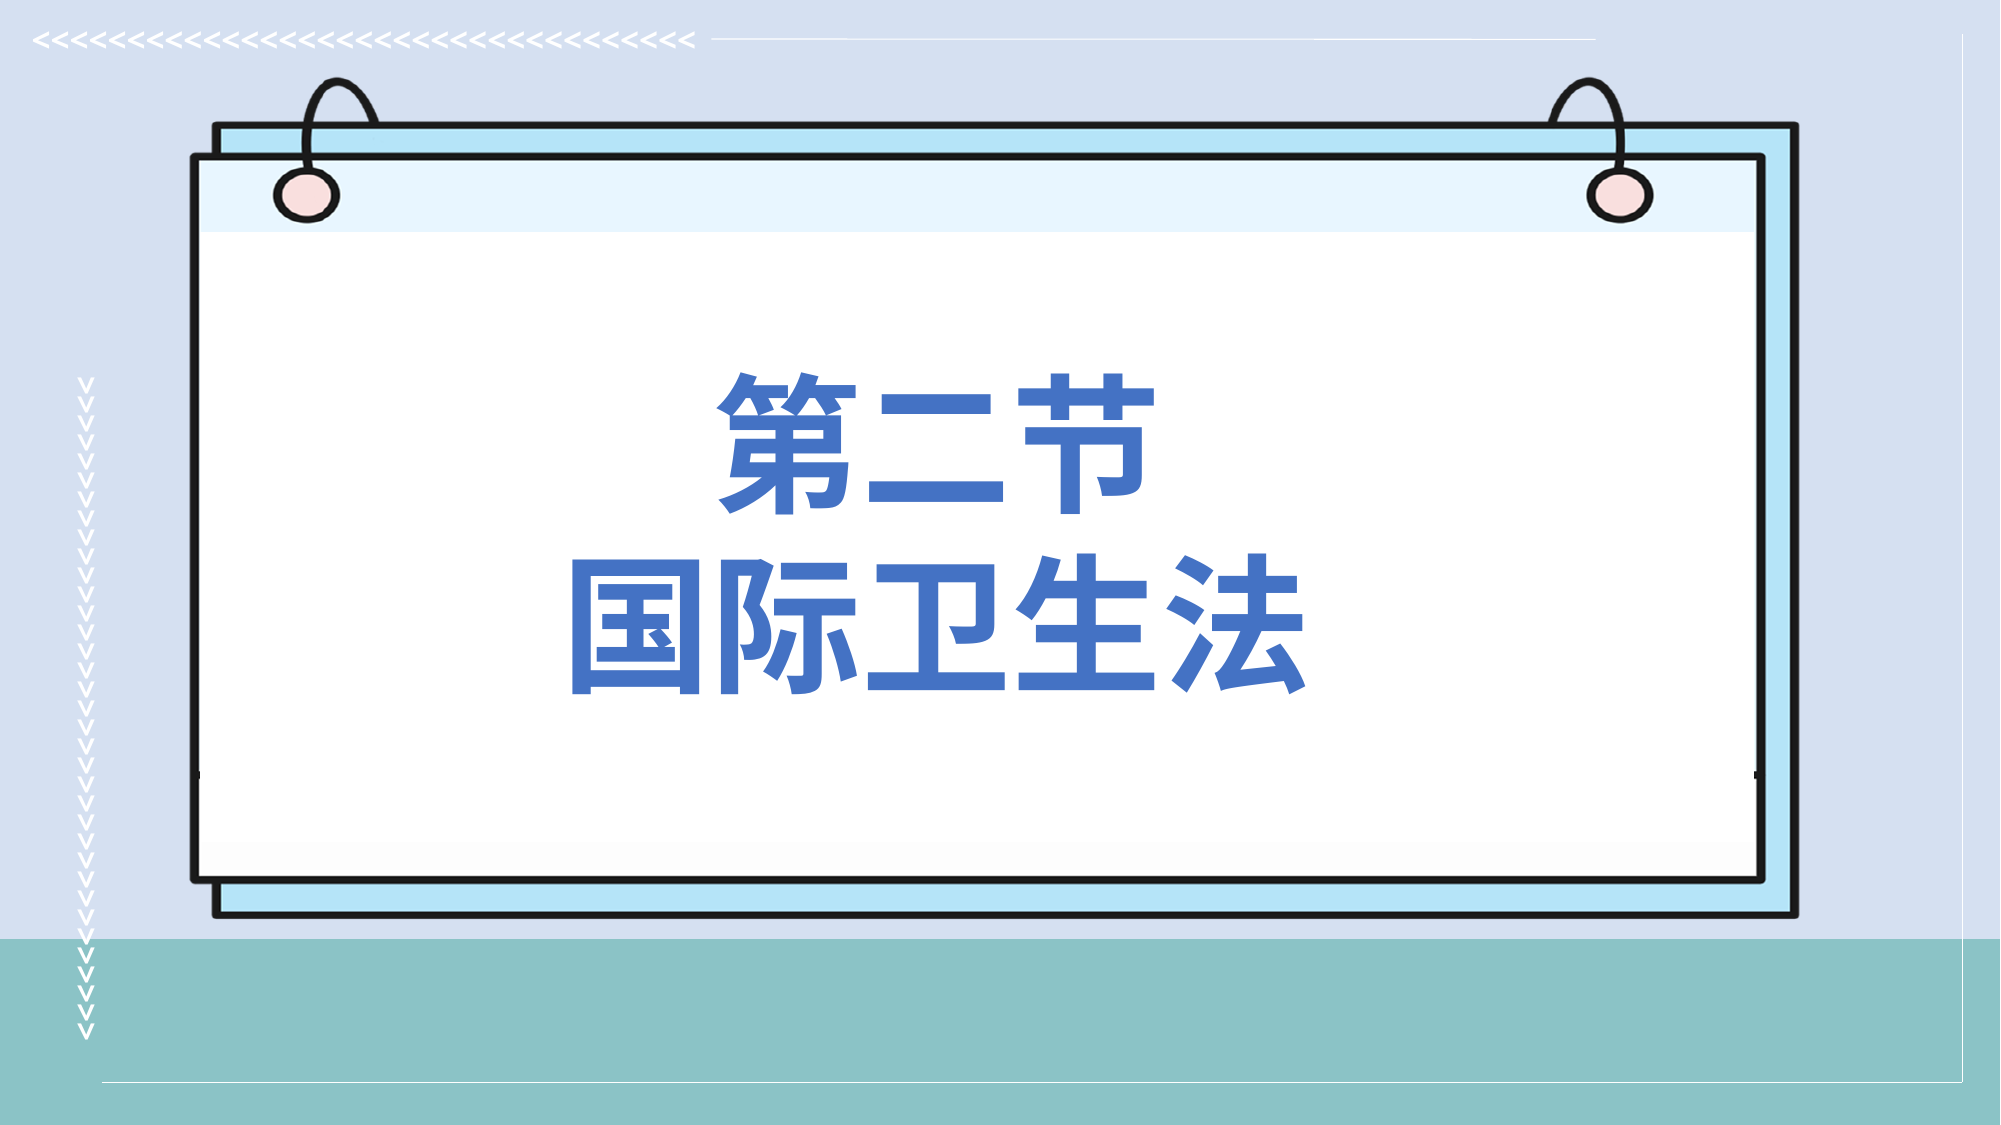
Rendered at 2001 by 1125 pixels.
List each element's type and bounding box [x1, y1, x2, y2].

picture [107, 37, 1841, 947]
